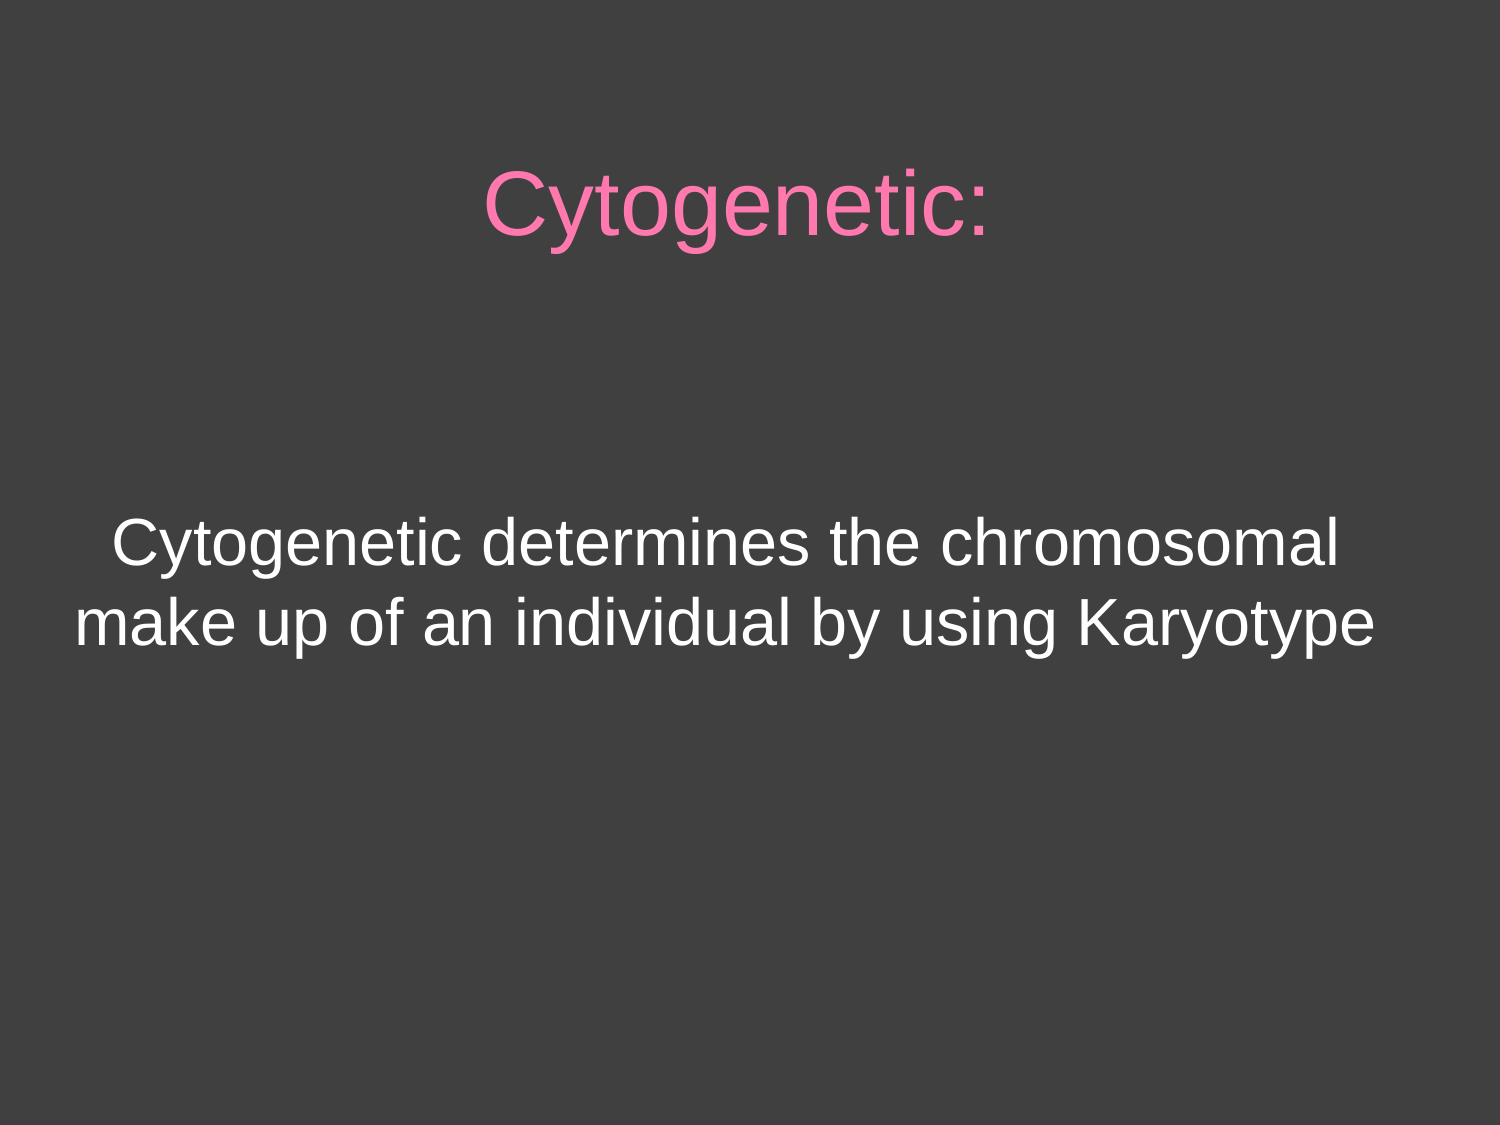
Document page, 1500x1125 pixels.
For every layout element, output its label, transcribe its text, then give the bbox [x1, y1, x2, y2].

subtitle Cytogenetic determines the chromosomal make up of an individual by using Karyotype [41, 491, 1412, 780]
title Cytogenetic: [100, 78, 1376, 320]
